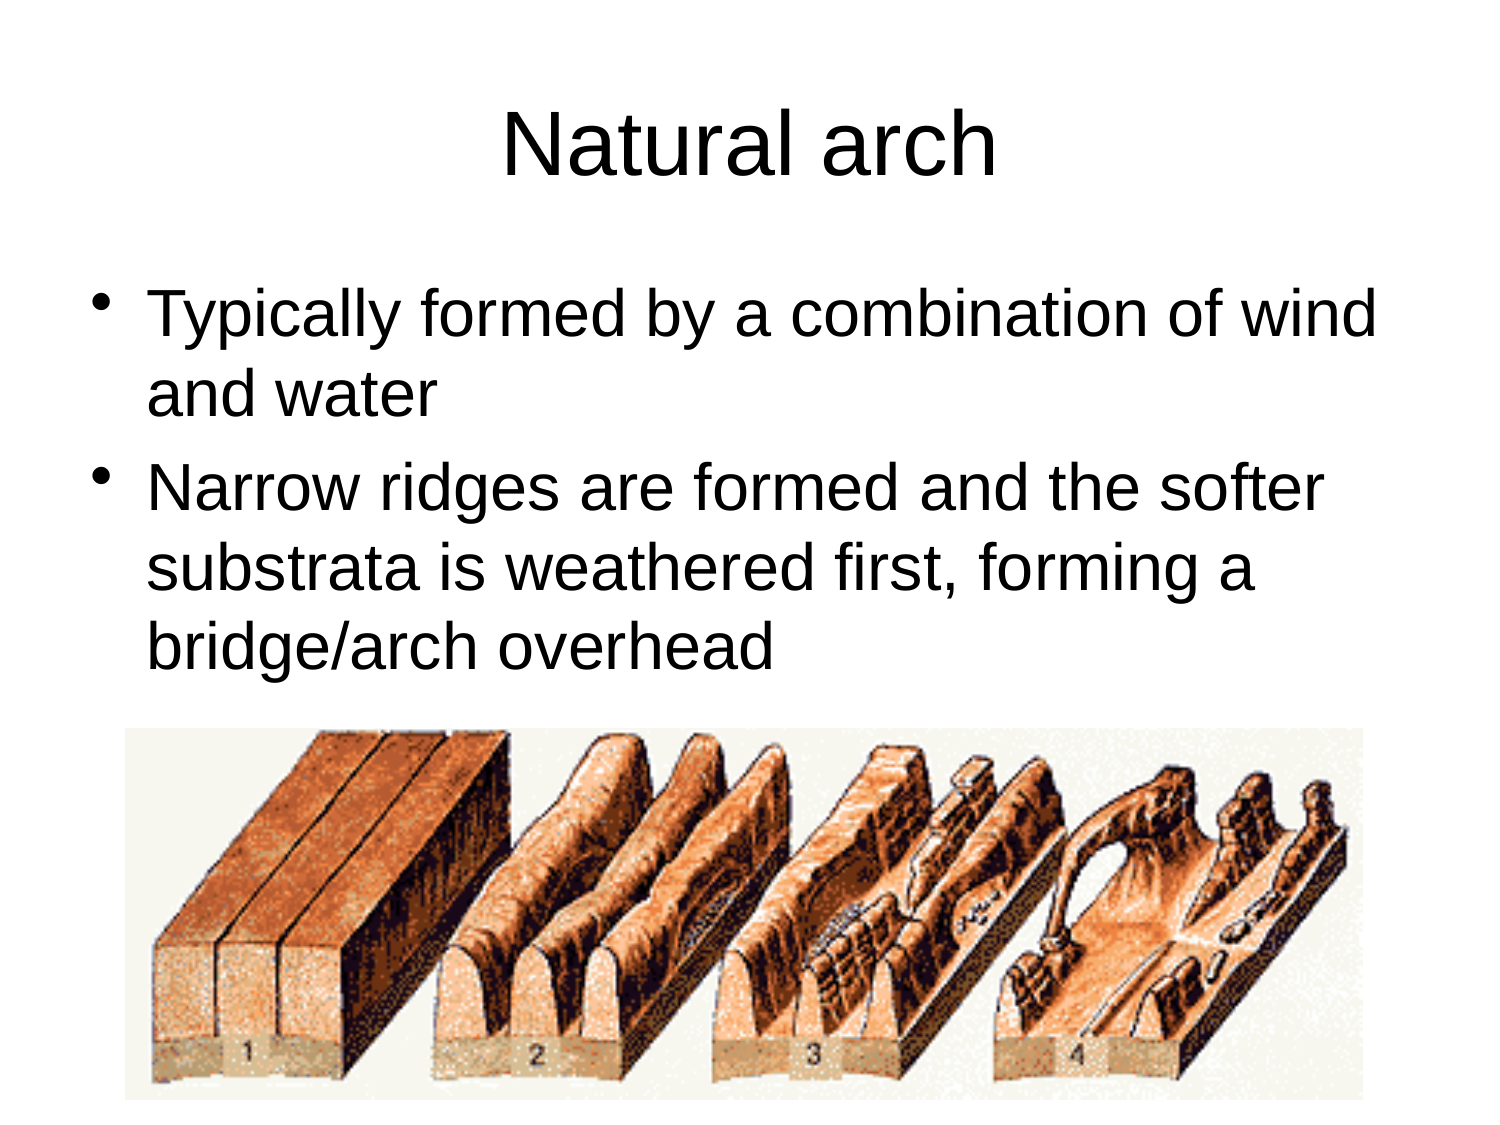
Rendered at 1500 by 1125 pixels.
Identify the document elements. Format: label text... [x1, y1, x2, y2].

title Natural arch [74, 44, 1426, 233]
picture [124, 728, 1363, 1101]
list Typically formed by a combination of wind and water Narrow ridges are formed and the softer substrata is weathered first, forming a bridge/arch overhead [74, 262, 1426, 1006]
